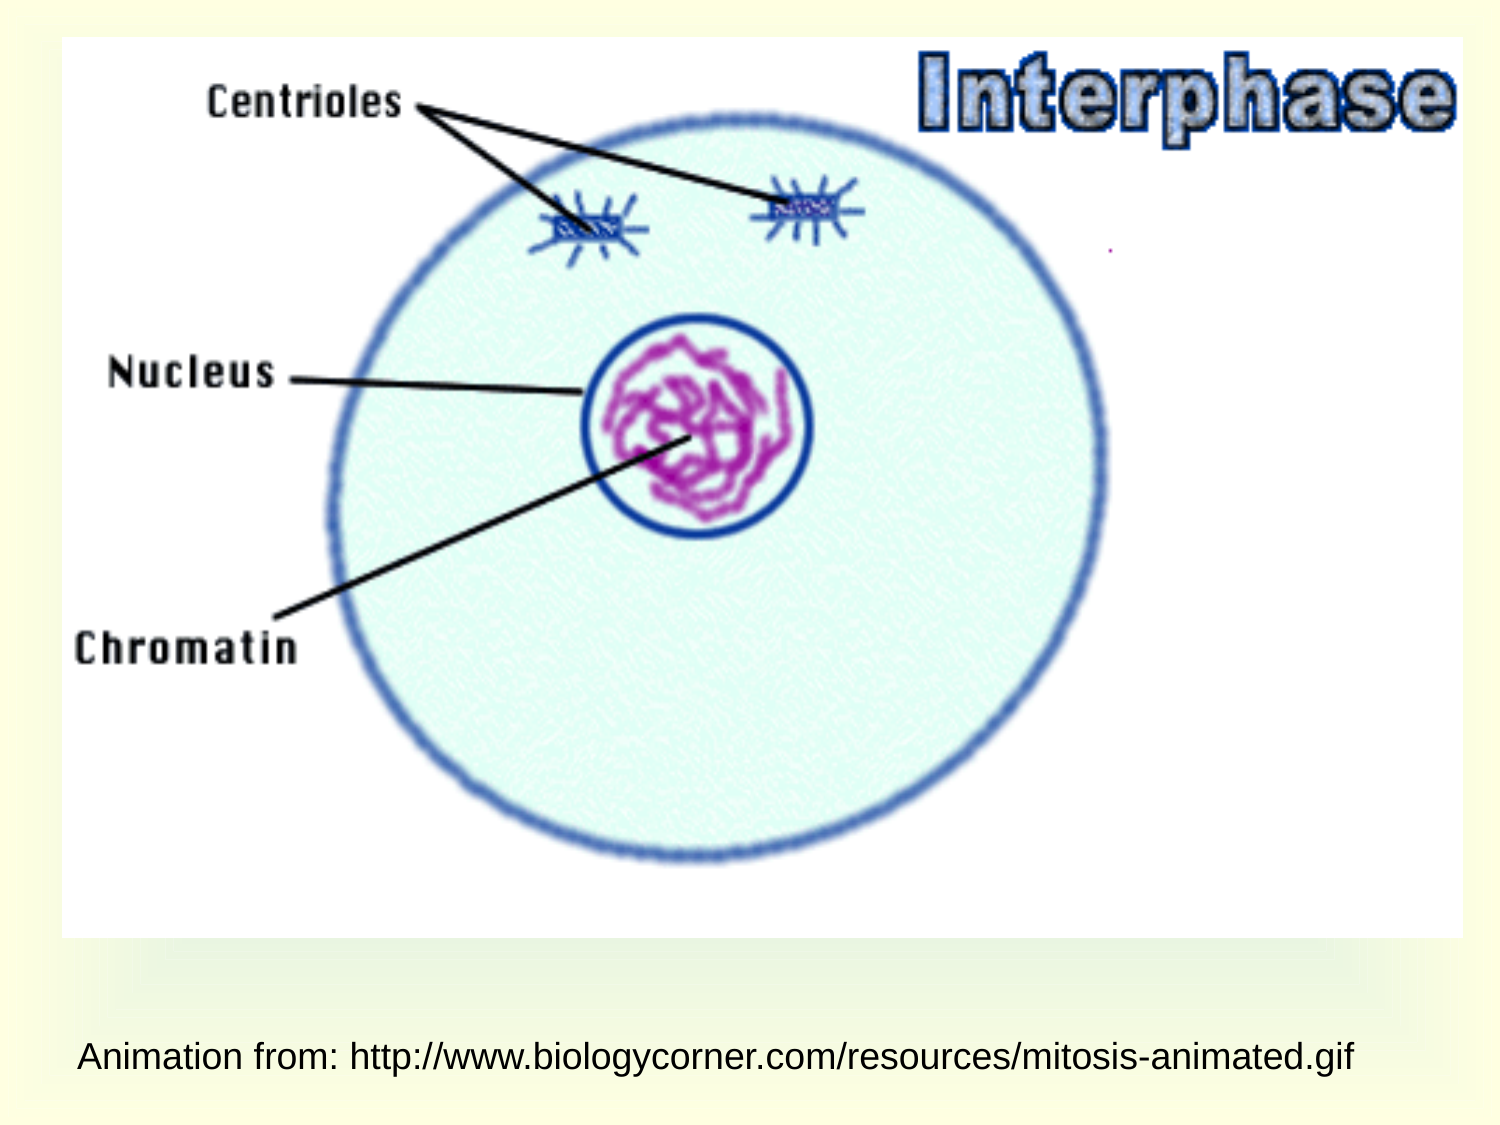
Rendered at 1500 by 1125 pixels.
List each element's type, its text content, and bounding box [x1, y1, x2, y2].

text_box Animation from: http://www.biologycorner.com/resources/mitosis-animated.gif [62, 1024, 1466, 1085]
picture [62, 37, 1463, 938]
